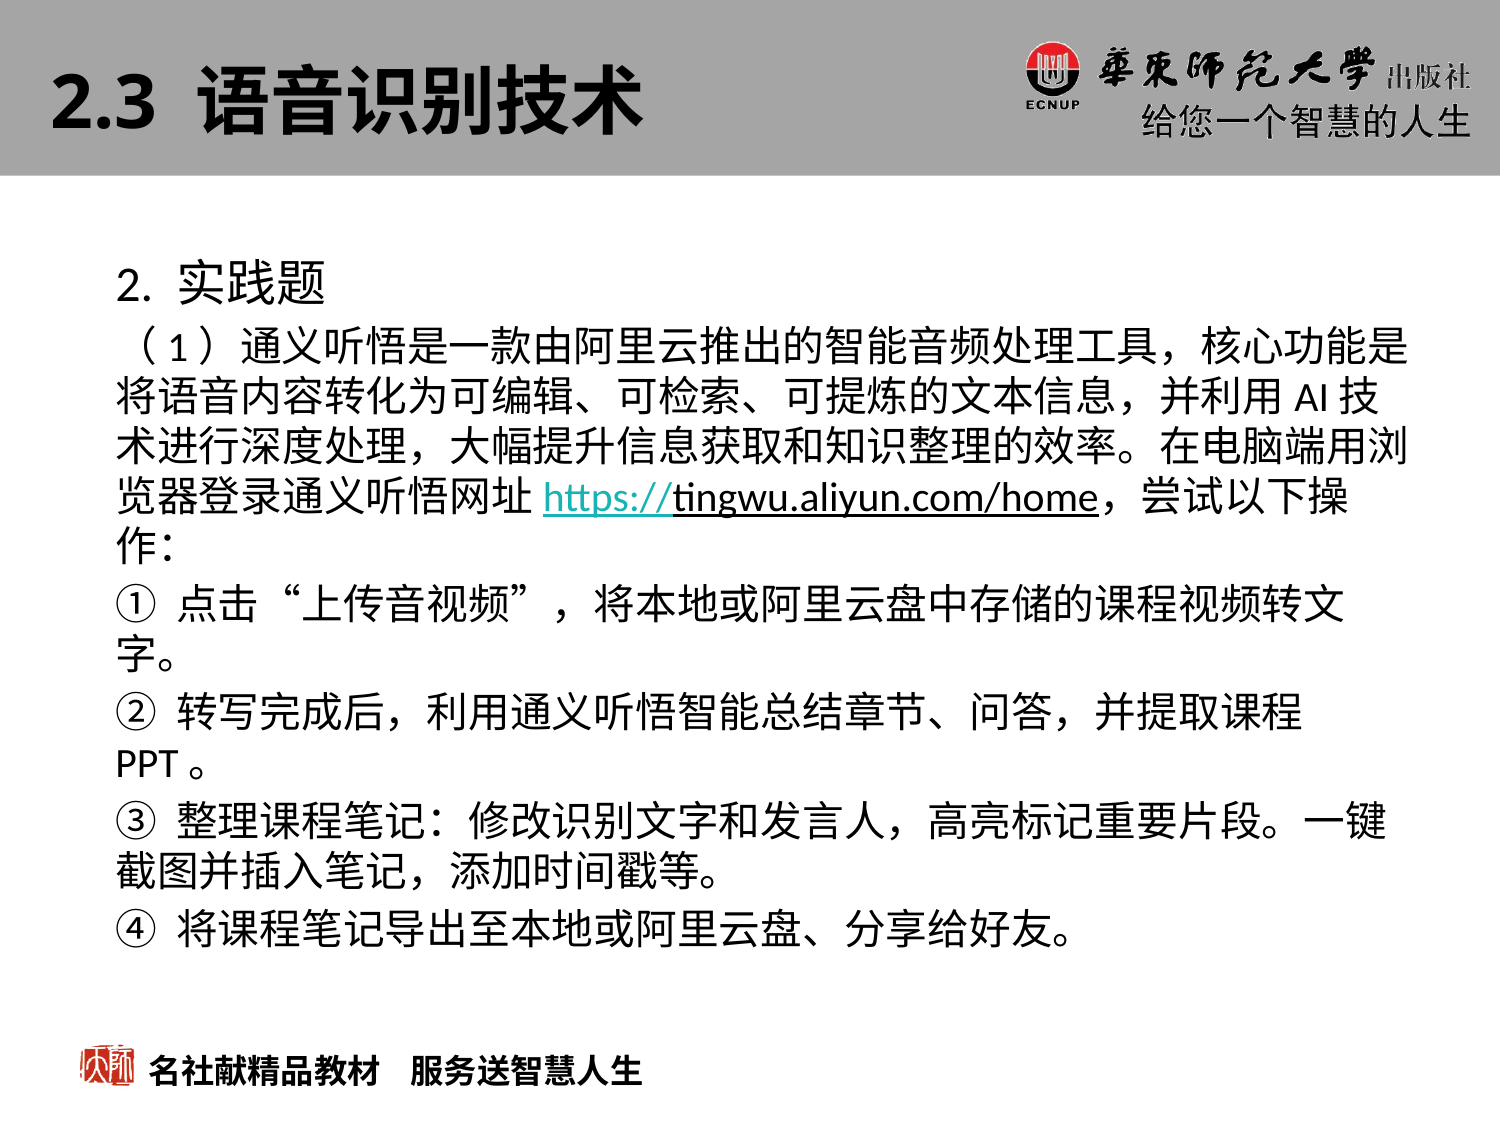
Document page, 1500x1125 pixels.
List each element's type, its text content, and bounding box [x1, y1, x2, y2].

list 2. 实践题 （1）通义听悟是一款由阿里云推出的智能音频处理工具，核心功能是将语音内容转化为可编辑、可检索、可提炼的文本信息，并利用AI技术进行深度处理，大幅提升信息获取和知识整理的效率。在电脑端用浏览器登录通义听悟网址https://tingwu.aliyun.com/home，尝试以下操作： ① 点击“上传音视频”，将本地或阿里云盘中存储的课程视频转文字。 ② 转写完成后，利用通义听悟智能总结章节、问答，并提取课程PPT。 ③ 整理课程笔记：修改识别文字和发言人，高亮标记重要片段。一键截图并插入笔记，添加时间戳等。 ④ 将课程笔记导出至本地或阿里云盘、分享给好友。 [100, 243, 1436, 870]
picture [1009, 35, 1500, 153]
picture [70, 1042, 138, 1090]
title 2.3 语音识别技术 [35, 58, 1198, 139]
